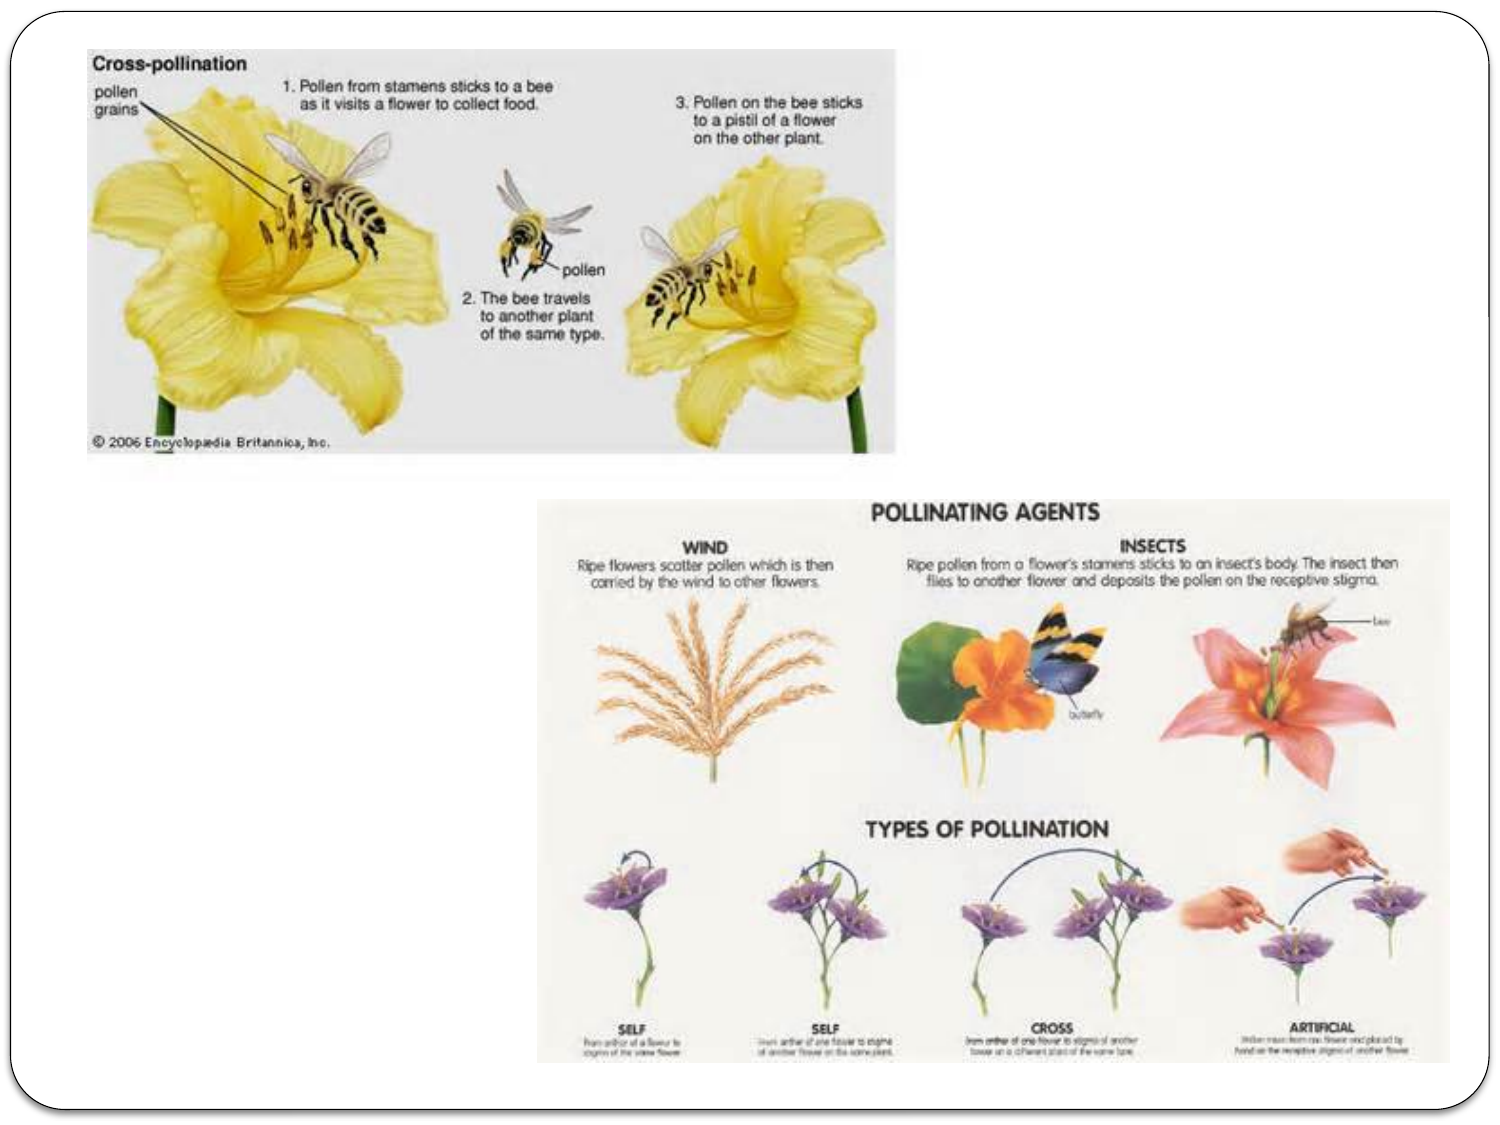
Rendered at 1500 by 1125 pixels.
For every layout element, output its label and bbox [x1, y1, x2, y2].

picture [87, 49, 1450, 1063]
